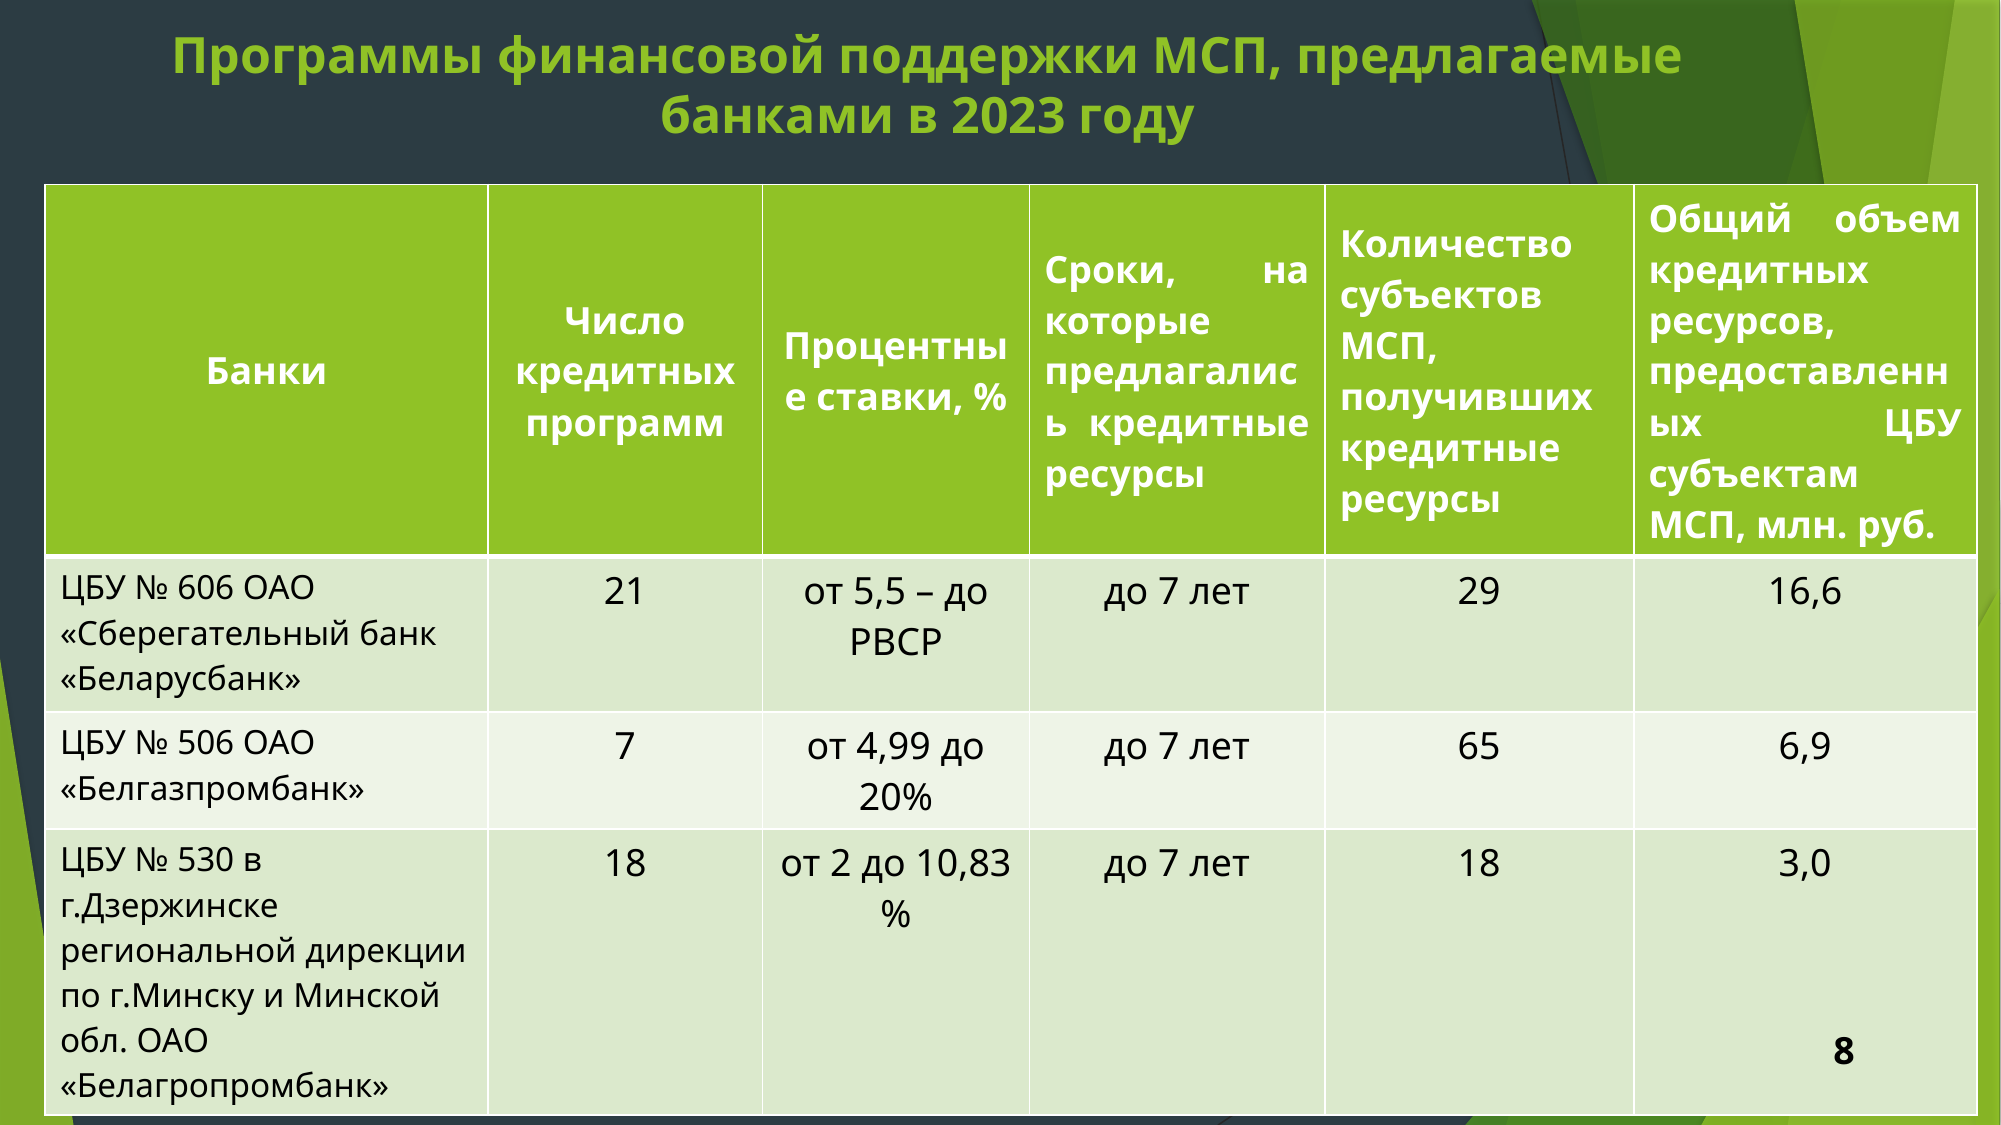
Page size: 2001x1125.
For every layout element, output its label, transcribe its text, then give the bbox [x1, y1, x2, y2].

table_cell 29 [1326, 559, 1633, 711]
table_cell от 5,5 – до РВСР [763, 559, 1029, 711]
table_header Процентные ставки, % [763, 185, 1029, 554]
table_cell 18 [1326, 830, 1633, 1114]
table_cell 7 [489, 713, 762, 828]
table_cell от 2 до 10,83 % [763, 830, 1029, 1114]
text_box 8 [1818, 1019, 1878, 1080]
table_cell ЦБУ № 530 в г.Дзержинске региональной дирекции по г.Минску и Минской обл. ОАО «Белагропромбанк» [46, 830, 487, 1114]
table_cell от 4,99 до 20% [763, 713, 1029, 828]
table_header Общий объем кредитных ресурсов, предоставленных ЦБУ субъектам МСП, млн. руб. [1635, 185, 1976, 554]
table_cell 6,9 [1635, 713, 1976, 828]
table_header Сроки, на которые предлагались кредитные ресурсы [1030, 185, 1324, 554]
table_header Банки [46, 185, 487, 554]
table_cell 16,6 [1635, 559, 1976, 711]
table_cell до 7 лет [1030, 713, 1324, 828]
table_header Число кредитных программ [489, 185, 762, 554]
table_cell 3,0 [1635, 830, 1976, 1114]
table_cell 21 [489, 559, 762, 711]
table_cell до 7 лет [1030, 830, 1324, 1114]
table_cell до 7 лет [1030, 559, 1324, 711]
table_cell 65 [1326, 713, 1633, 828]
title Программы финансовой поддержки МСП, предлагаемые банками в 2023 году [111, 16, 1745, 184]
table_cell ЦБУ № 606 ОАО «Сберегательный банк «Беларусбанк» [46, 559, 487, 711]
table_cell ЦБУ № 506 ОАО «Белгазпромбанк» [46, 713, 487, 828]
table_cell 18 [489, 830, 762, 1114]
table_header Количество субъектов МСП, получивших кредитные ресурсы [1326, 185, 1633, 554]
